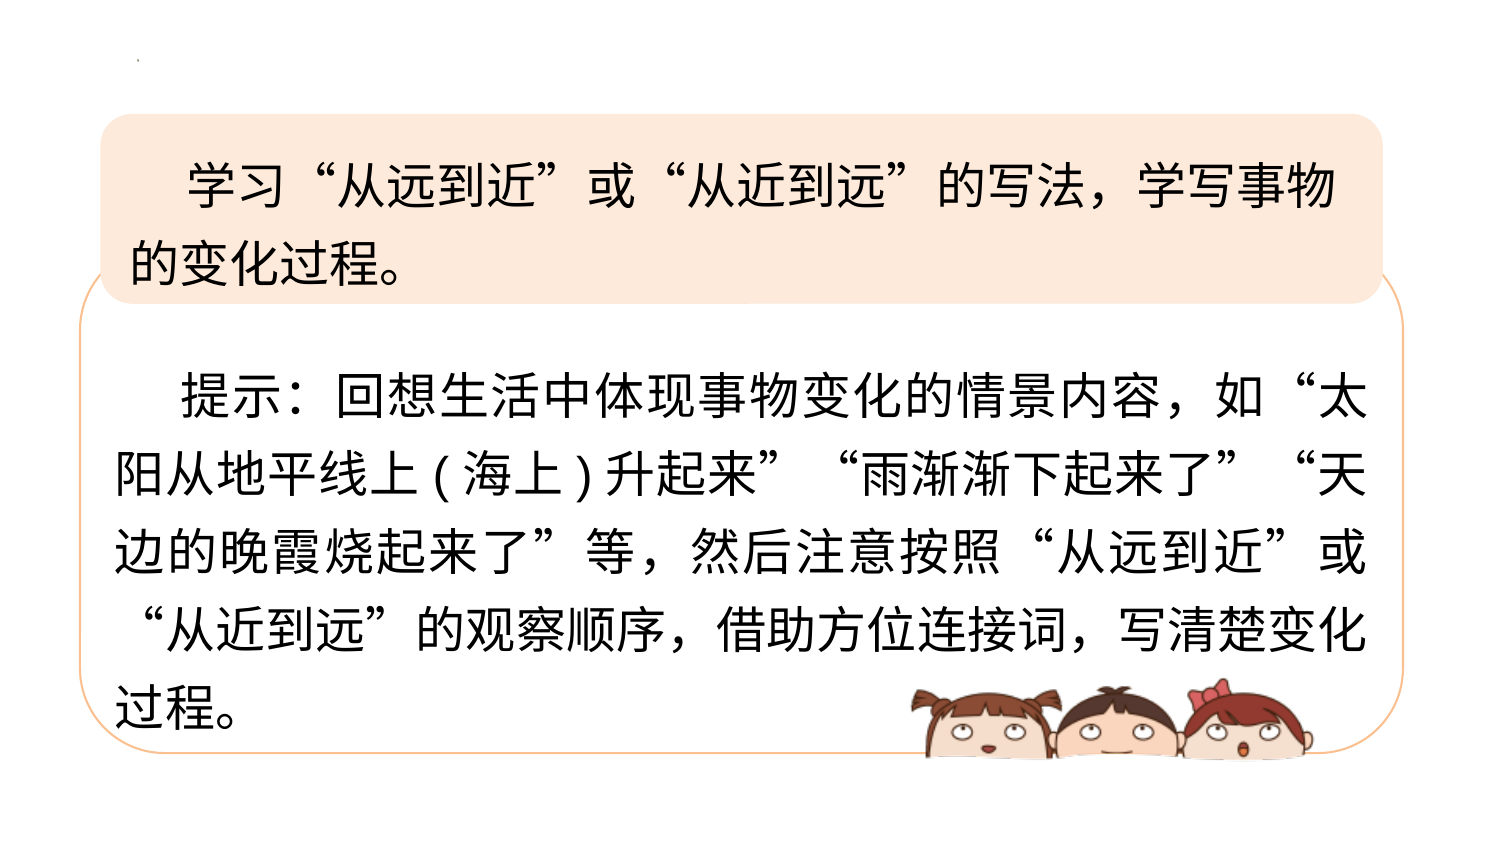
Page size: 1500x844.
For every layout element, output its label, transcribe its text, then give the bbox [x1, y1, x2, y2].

text_box [99, 112, 1384, 305]
picture [879, 674, 1346, 771]
text_box [1346, 744, 1359, 750]
text_box [78, 274, 1405, 725]
text_box 学习“从远到近”或“从近到远”的写法，学写事物的变化过程。 [114, 128, 1369, 300]
text_box 提示：回想生活中体现事物变化的情景内容，如“太阳从地平线上(海上)升起来”“雨渐渐下起来了”“天边的晚霞烧起来了”等，然后注意按照“从远到近”或“从近到远”的观察顺序，借助方位连接词，写清楚变化过程。 [100, 339, 1383, 744]
text_box [124, 744, 879, 755]
